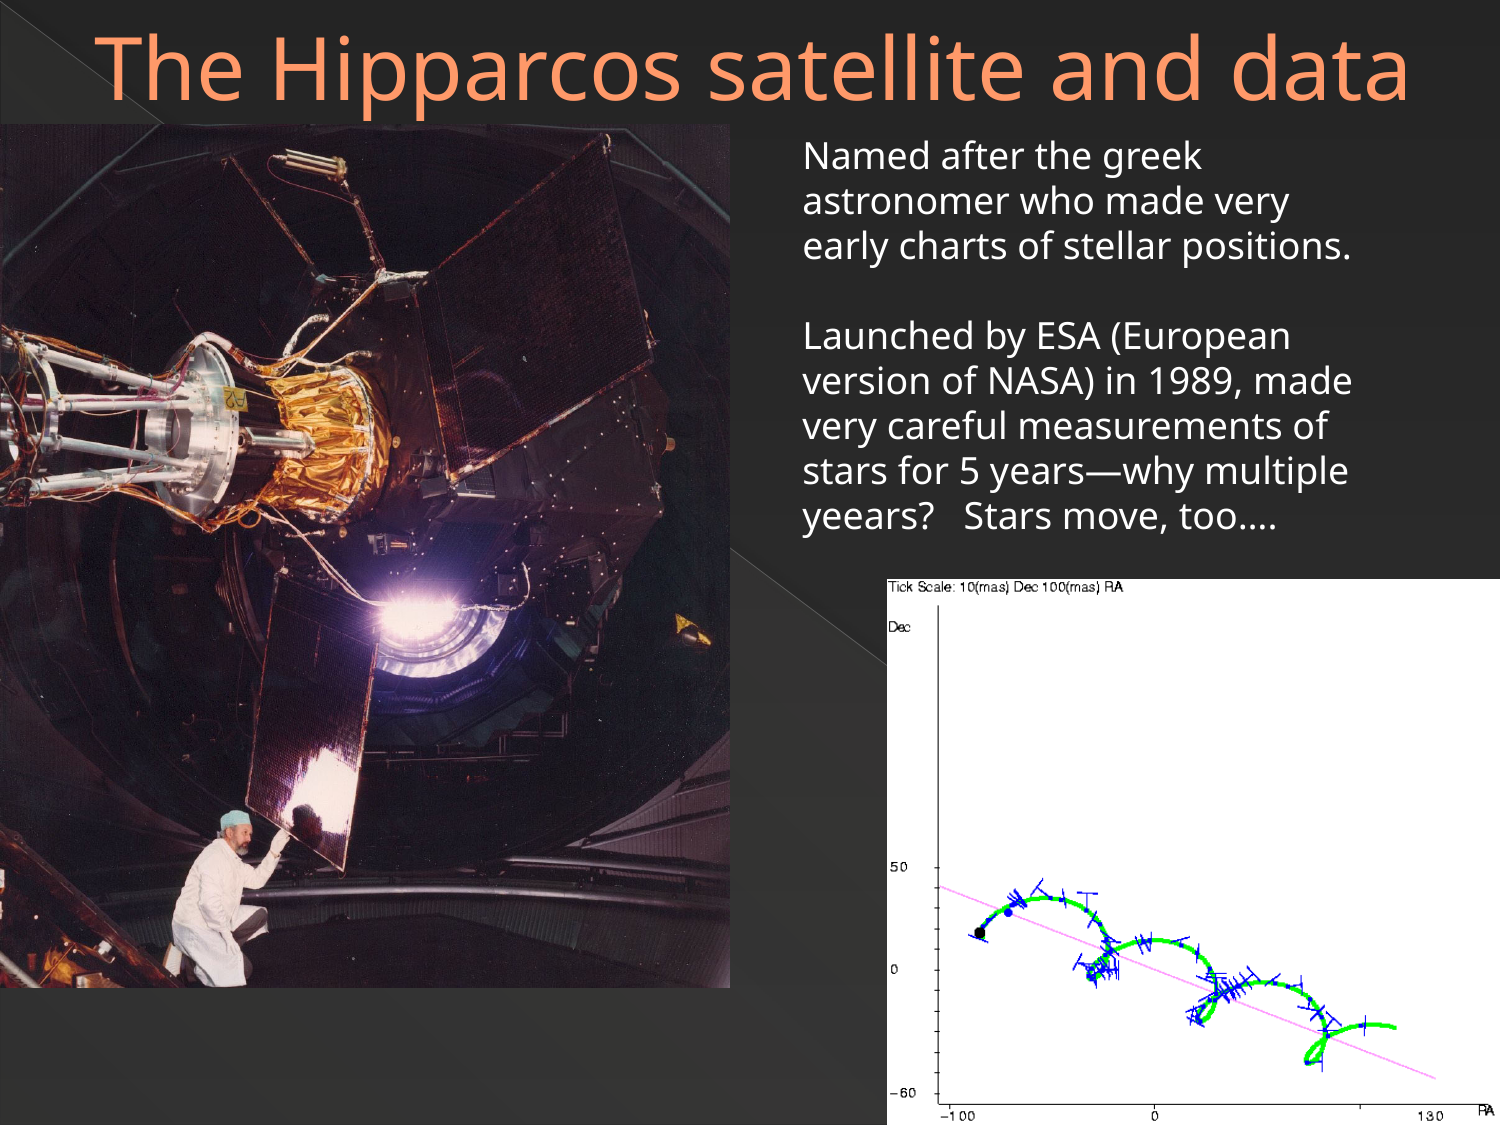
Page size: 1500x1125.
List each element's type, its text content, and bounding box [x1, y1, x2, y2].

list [0, 124, 730, 988]
title The Hipparcos satellite and data [0, 0, 1500, 132]
picture [887, 579, 1500, 1125]
text_box Named after the greek astronomer who made very early charts of stellar positions. Launched by ESA (European version of NASA) in 1989, made very careful measurements of stars for 5 years—why multiple yeears? Stars move, too…. [787, 124, 1400, 545]
